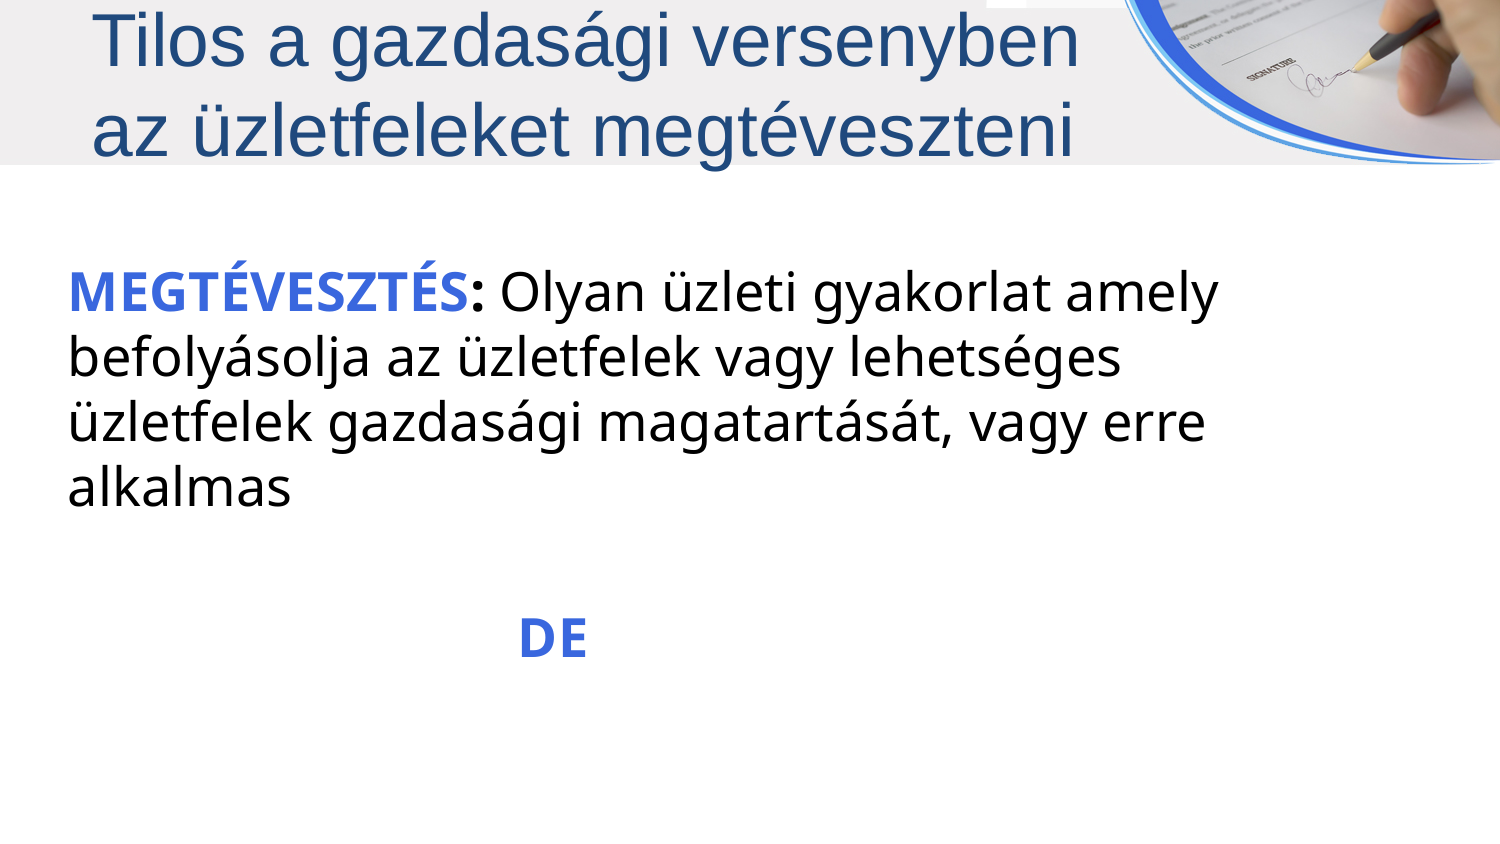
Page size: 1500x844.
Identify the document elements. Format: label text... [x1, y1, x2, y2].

list MEGTÉVESZTÉS: Olyan üzleti gyakorlat amely befolyásolja az üzletfelek vagy lehetséges üzletfelek gazdasági magatartását, vagy erre alkalmas DE [53, 173, 1365, 741]
picture [0, 0, 1500, 844]
list Tilos a gazdasági versenyben az üzletfeleket megtéveszteni [76, 13, 1500, 151]
